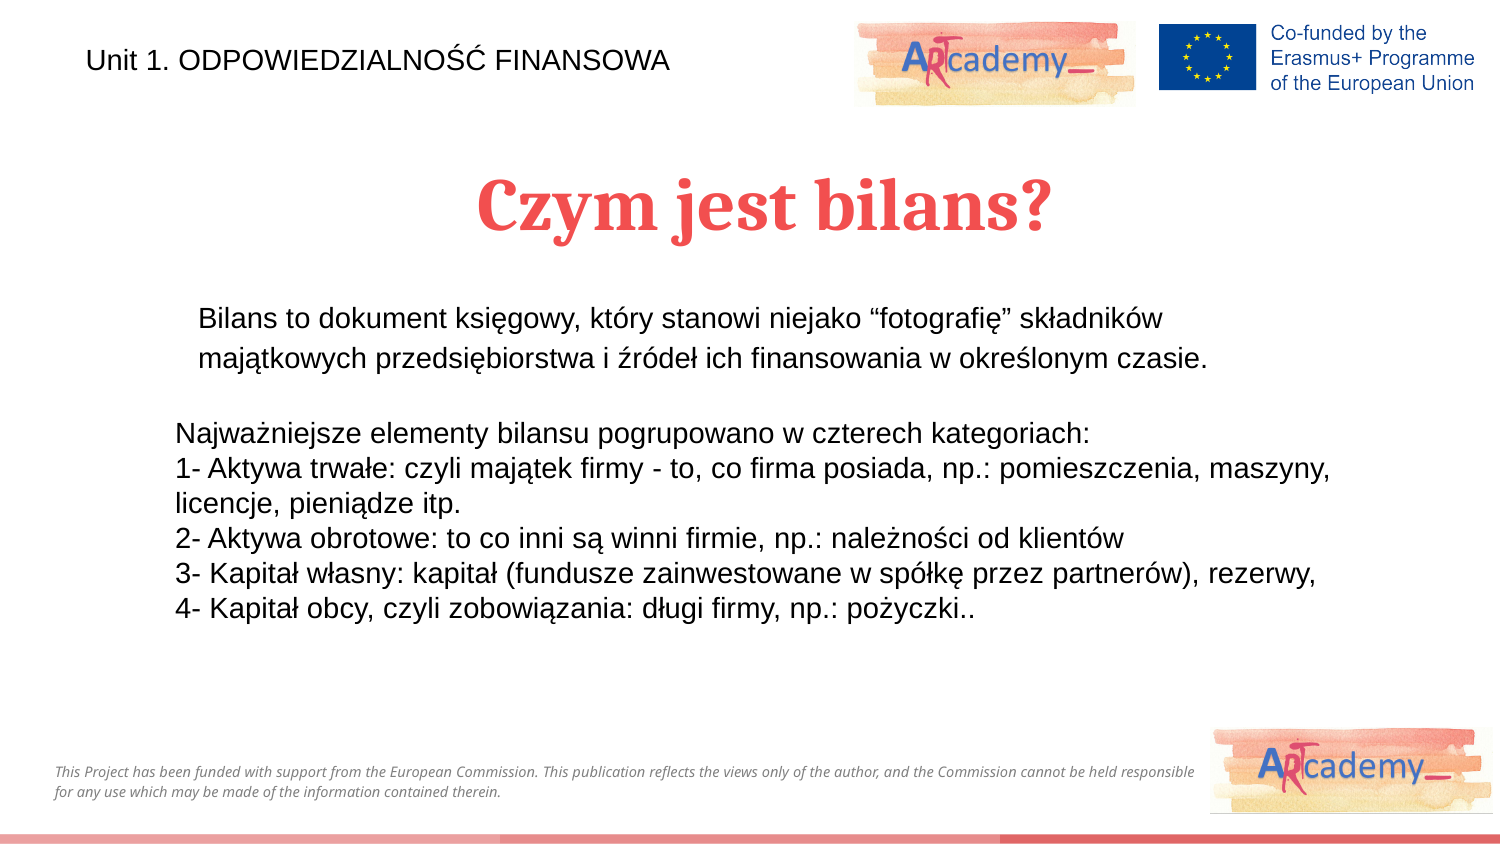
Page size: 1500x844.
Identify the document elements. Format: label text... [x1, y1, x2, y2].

text_box This Project has been funded with support from the European Commission. This publication reflects the views only of the author, and the Commission cannot be held responsible for any use which may be made of the information contained therein. [39, 754, 1205, 799]
title Czym jest bilans? [180, 53, 1352, 261]
picture [854, 2, 1137, 138]
picture [1210, 709, 1493, 844]
text_box Unit 1. ODPOWIEDZIALNOŚĆ FINANSOWA [70, 33, 720, 84]
list Bilans to dokument księgowy, który stanowi niejako “fotografię” składników majątkowych przedsiębiorstwa i źródeł ich finansowania w określonym czasie. Najważniejsze elementy bilansu pogrupowano w czterech kategoriach: 1- Aktywa trwałe: czyli majątek firmy - to, co firma posiada, np.: pomieszczenia, maszyny, licencje, pieniądze itp. 2- Aktywa obrotowe: to co inni są winni firmie, np.: należności od klientów 3- Kapitał własny: kapitał (fundusze zainwestowane w spółkę przez partnerów), rezerwy, 4- Kapitał obcy, czyli zobowiązania: długi firmy, np.: pożyczki.. [160, 278, 1352, 710]
picture [1158, 24, 1474, 94]
